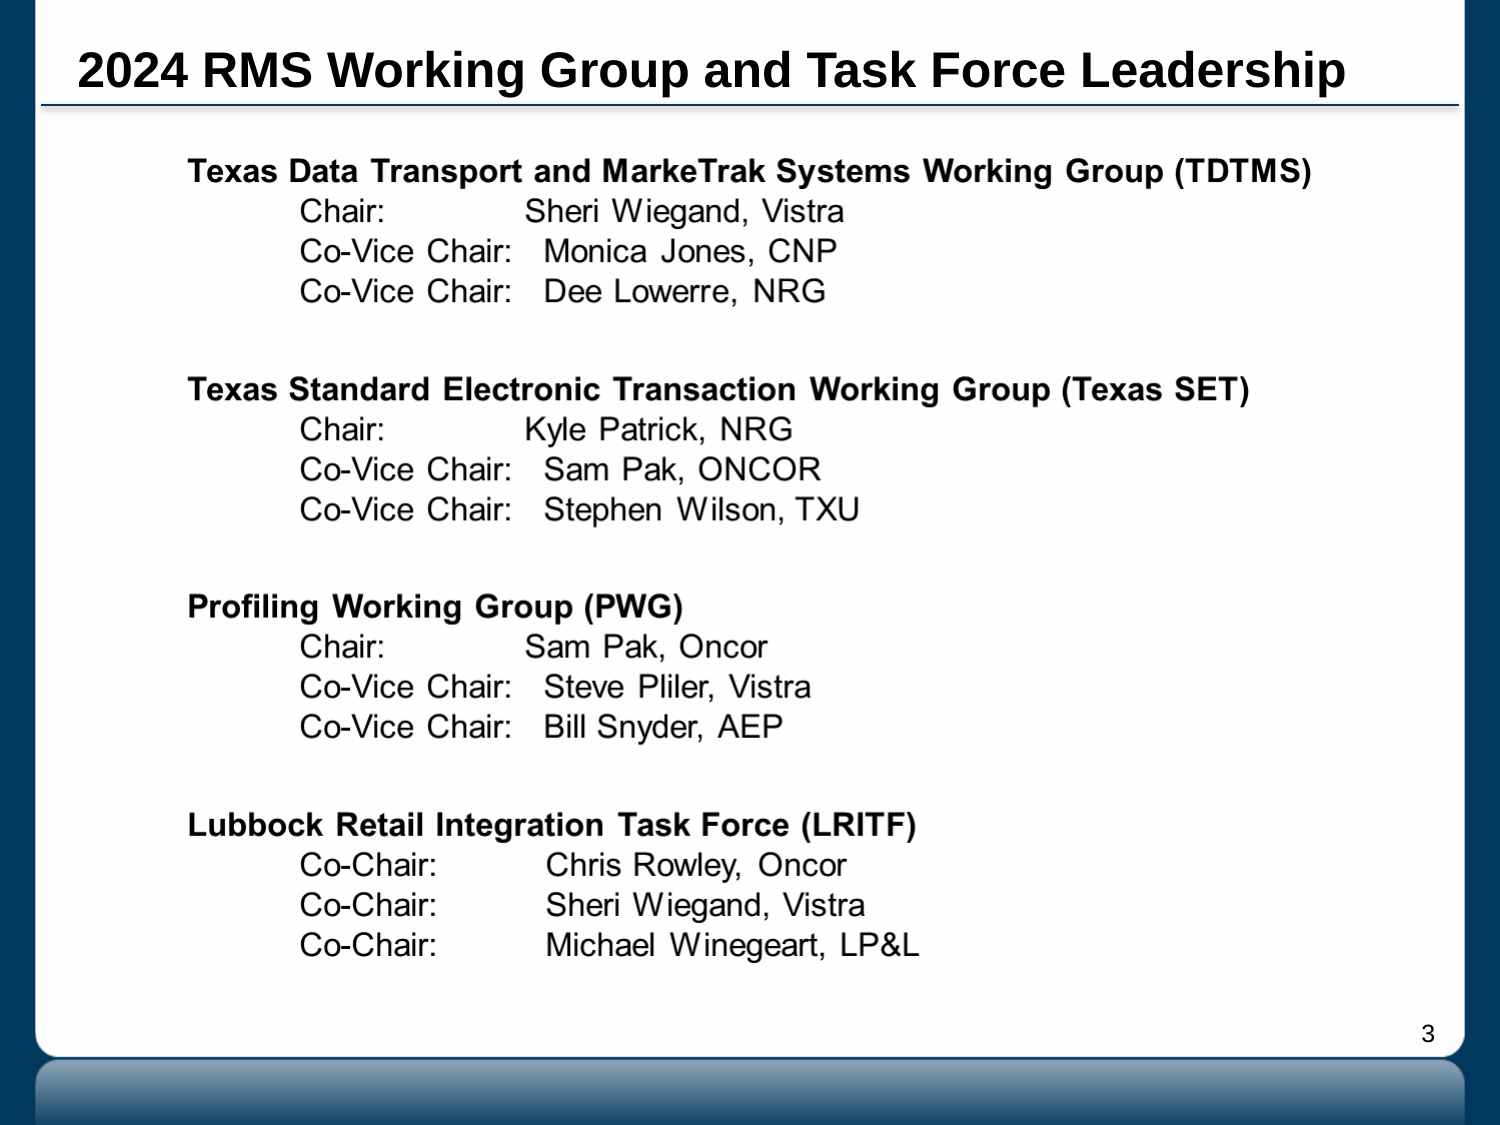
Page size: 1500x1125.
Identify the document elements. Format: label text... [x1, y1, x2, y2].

picture [35, 0, 1465, 1125]
title 2024 RMS Working Group and Task Force Leadership [62, 29, 1450, 106]
